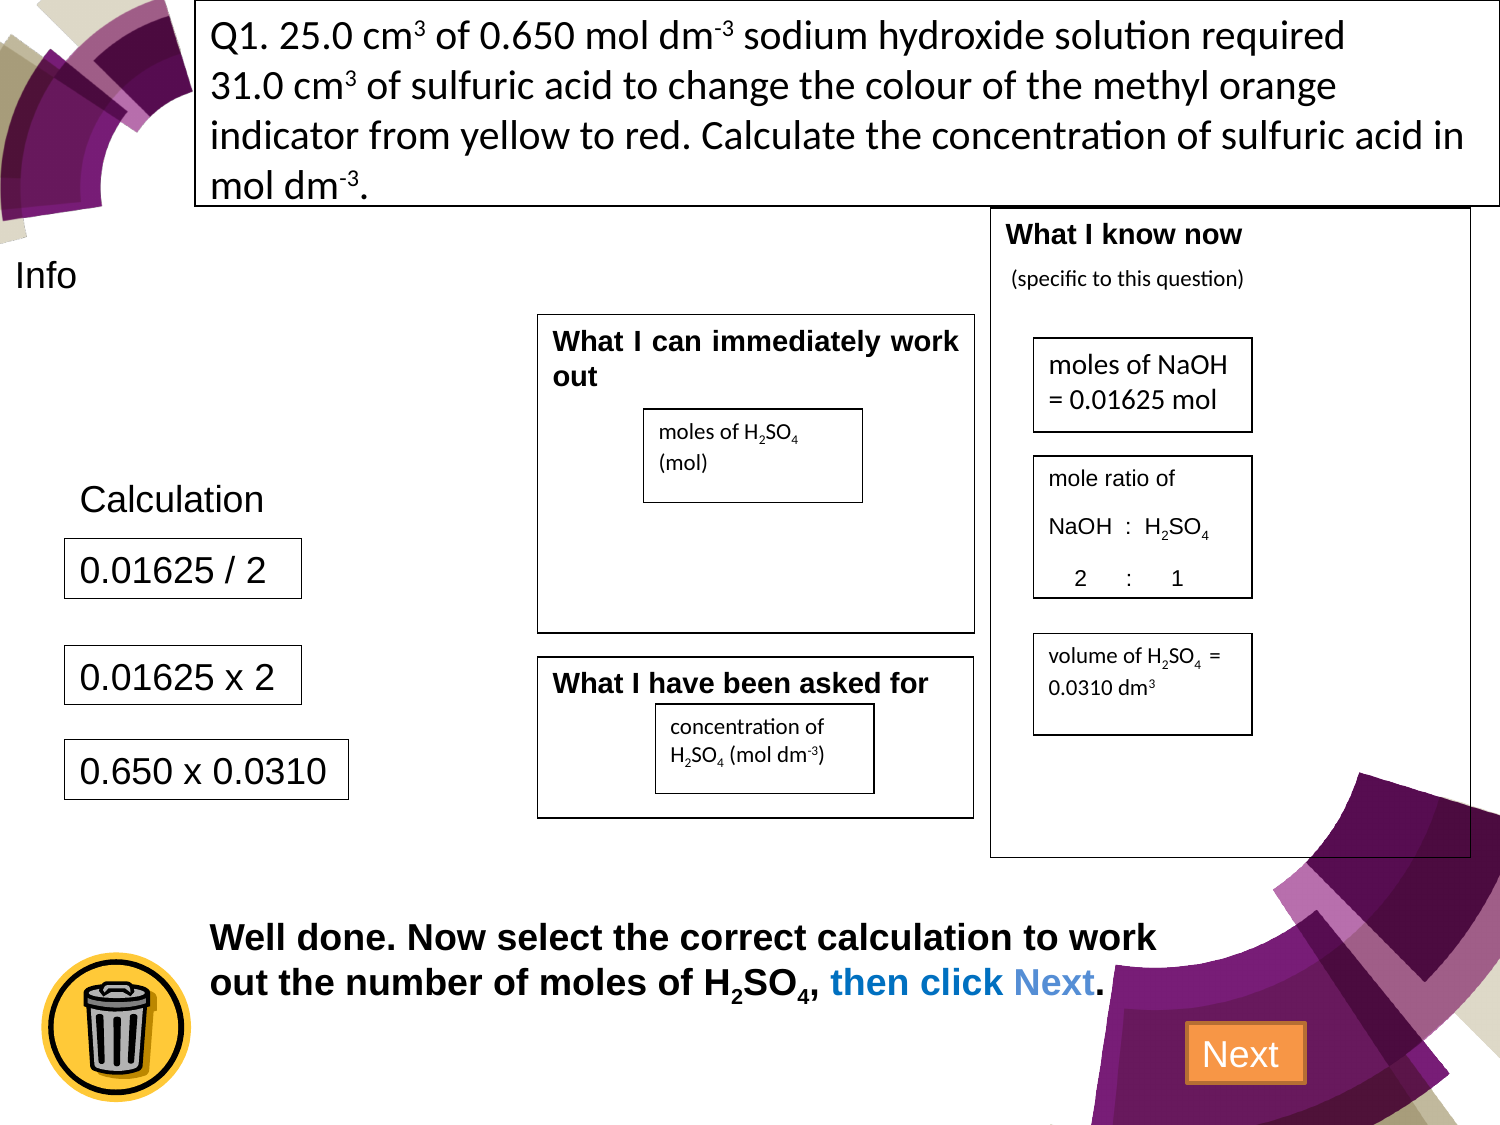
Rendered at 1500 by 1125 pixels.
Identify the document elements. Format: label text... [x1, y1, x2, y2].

text_box What I know now (specific to this question) [990, 208, 1471, 858]
text_box moles of H2SO4 (mol) [643, 408, 863, 503]
text_box Calculation [64, 467, 337, 528]
text_box volume of H2SO4 = 0.0310 dm3 [1033, 633, 1253, 735]
picture [1009, 716, 1500, 1125]
text_box Q1. 25.0 cm3 of 0.650 mol dm-3 sodium hydroxide solution required 31.0 cm3 of sulfuric acid to change the colour of the methyl orange indicator from yellow to red. Calculate the concentration of sulfuric acid in mol dm-3.. [194, 0, 1500, 207]
text_box Next [1185, 1021, 1307, 1085]
text_box Info [0, 243, 520, 304]
text_box Well done. Now select the correct calculation to work out the number of moles of H2SO4, then click Next. [194, 905, 1235, 1061]
text_box What I can immediately work out [537, 314, 975, 634]
text_box 0.01625 x 2 [64, 645, 302, 705]
picture [0, 0, 219, 243]
text_box concentration of H2SO4 (mol dm-3) [655, 704, 875, 794]
text_box 0.01625 / 2 [64, 538, 302, 599]
text_box mole ratio of NaOH : H2SO4 2 : 1 [1033, 456, 1253, 598]
text_box moles of NaOH = 0.01625 mol [1033, 338, 1253, 432]
text_box What I have been asked for [537, 656, 974, 819]
picture [41, 952, 192, 1103]
text_box 0.650 x 0.0310 [64, 739, 349, 800]
